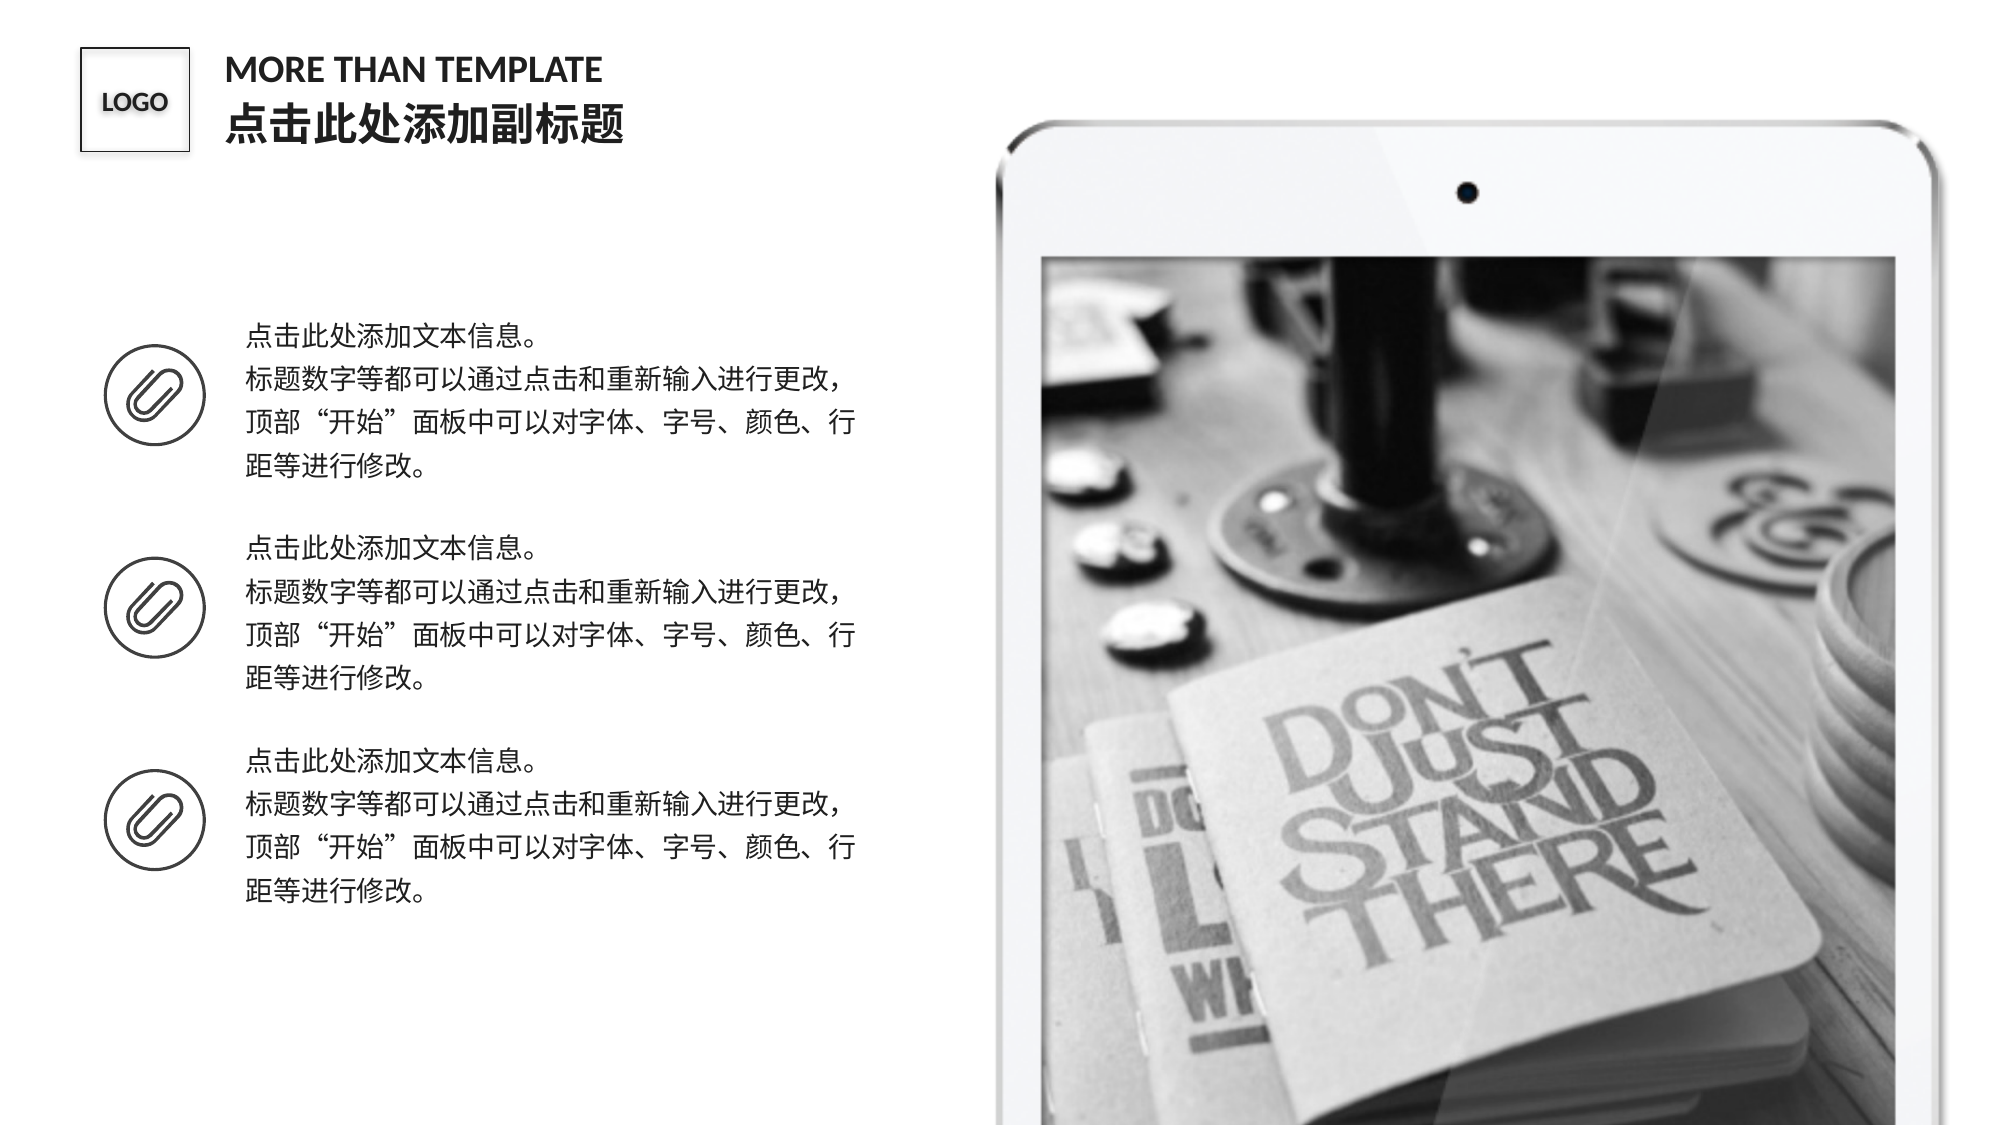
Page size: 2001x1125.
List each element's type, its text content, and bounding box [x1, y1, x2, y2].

text_box 点击此处添加文本信息。 标题数字等都可以通过点击和重新输入进行更改，顶部“开始”面板中可以对字体、字号、颜色、行距等进行修改。 [225, 510, 878, 705]
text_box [105, 557, 205, 658]
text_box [989, 112, 1949, 1125]
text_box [105, 770, 205, 870]
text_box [105, 345, 205, 445]
text_box MORE THAN TEMPLATE 点击此处添加副标题 [204, 29, 677, 159]
text_box 点击此处添加文本信息。 标题数字等都可以通过点击和重新输入进行更改，顶部“开始”面板中可以对字体、字号、颜色、行距等进行修改。 [225, 723, 878, 917]
text_box 点击此处添加文本信息。 标题数字等都可以通过点击和重新输入进行更改，顶部“开始”面板中可以对字体、字号、颜色、行距等进行修改。 [225, 298, 878, 492]
text_box LOGO [80, 47, 190, 152]
